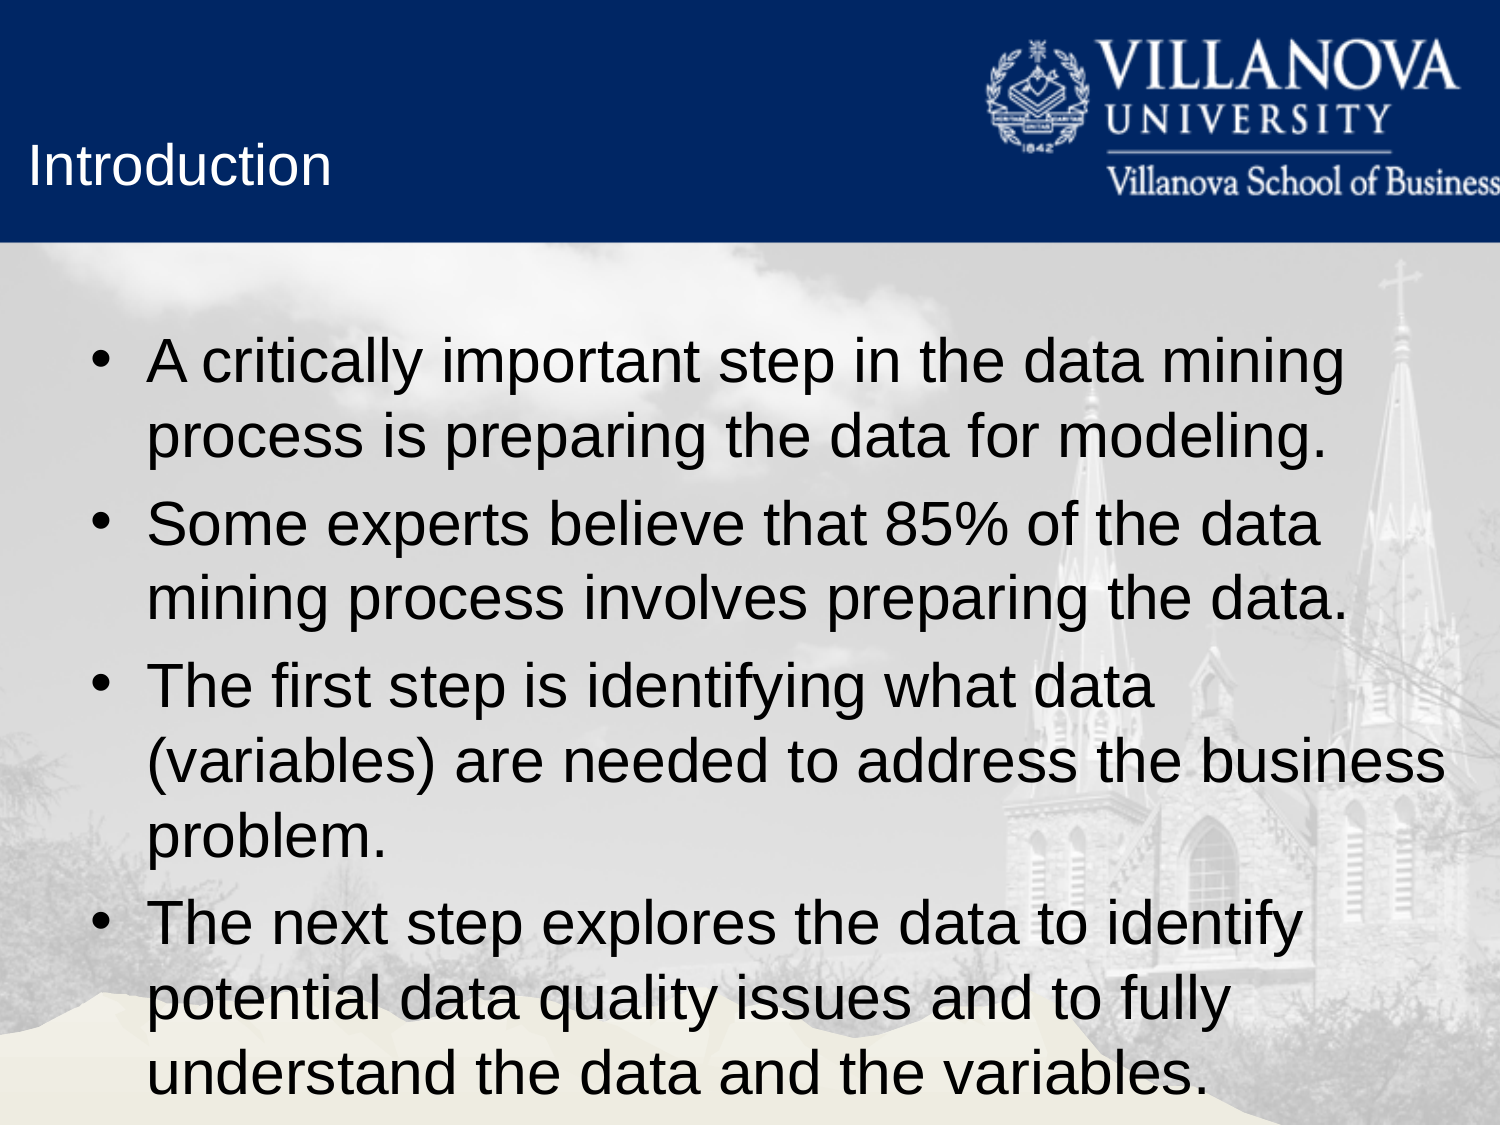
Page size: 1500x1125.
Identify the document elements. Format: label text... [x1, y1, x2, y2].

title Introduction [12, 24, 1288, 213]
picture [0, 0, 1500, 1125]
list A critically important step in the data mining process is preparing the data for modeling. Some experts believe that 85% of the data mining process involves preparing the data. The first step is identifying what data (variables) are needed to address the business problem. The next step explores the data to identify potential data quality issues and to fully understand the data and the variables. [75, 312, 1475, 1050]
